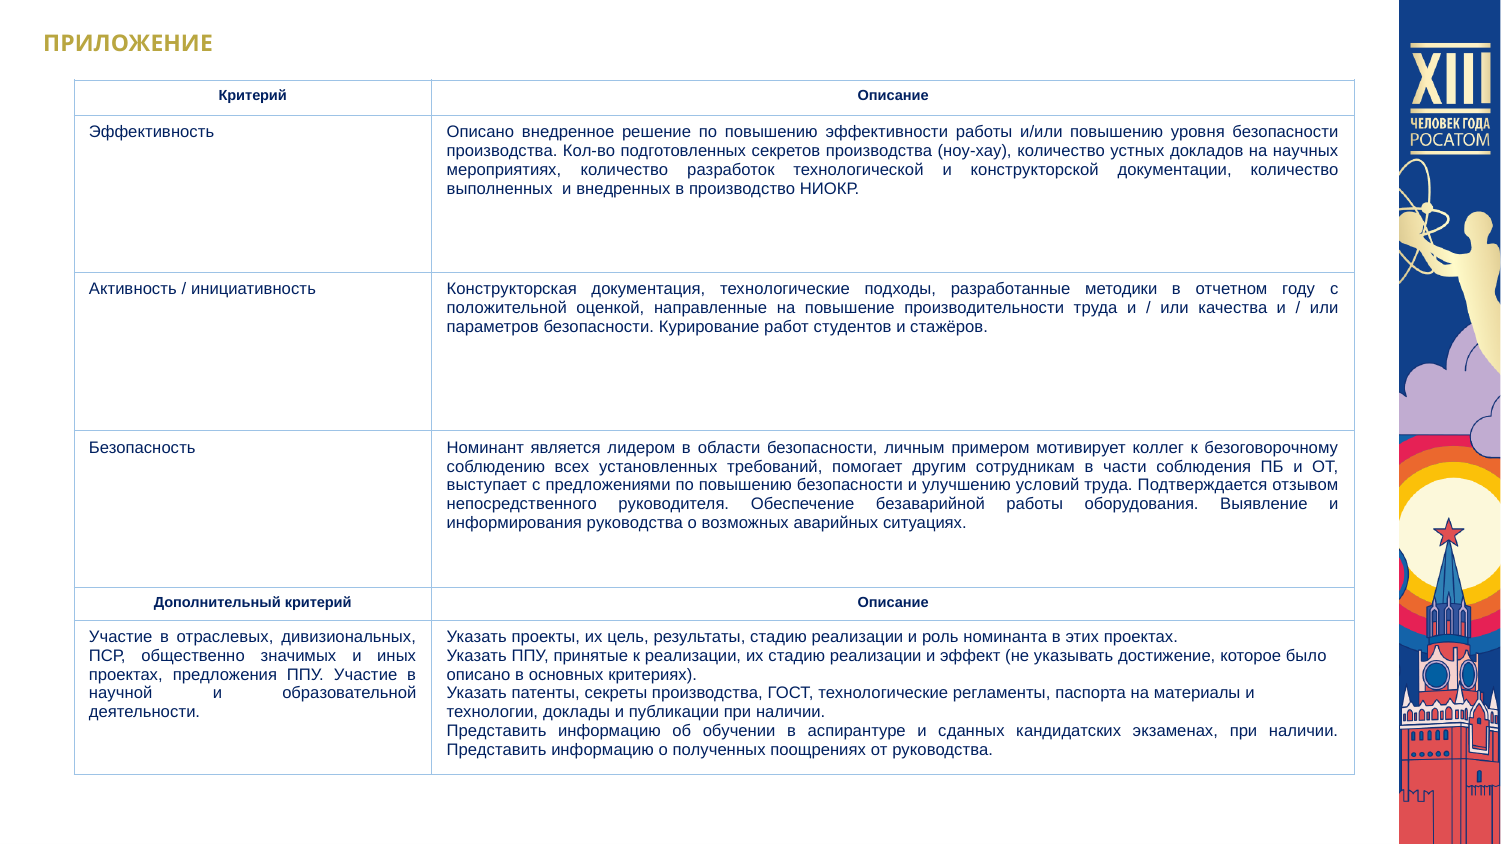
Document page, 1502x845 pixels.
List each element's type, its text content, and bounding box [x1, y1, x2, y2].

table_cell Дополнительный критерий [75, 588, 431, 620]
table_header Описание [432, 81, 1354, 115]
table_cell Конструкторская документация, технологические подходы, разработанные методики в отчетном году с положительной оценкой, направленные на повышение производительности труда и / или качества и / или параметров безопасности. Курирование работ студентов и стажёров. [432, 273, 1354, 430]
table_cell Участие в отраслевых, дивизиональных, ПСР, общественно значимых и иных проектах, предложения ППУ. Участие в научной и образовательной деятельности. [75, 621, 431, 774]
picture [0, 0, 1501, 844]
table_cell Безопасность [75, 431, 431, 587]
table_cell Активность / инициативность [75, 273, 431, 430]
table_cell Описание [432, 588, 1354, 620]
table_cell Номинант является лидером в области безопасности, личным примером мотивирует коллег к безоговорочному соблюдению всех установленных требований, помогает другим сотрудникам в части соблюдения ПБ и ОТ, выступает с предложениями по повышению безопасности и улучшению условий труда. Подтверждается отзывом непосредственного руководителя. Обеспечение безаварийной работы оборудования. Выявление и информирования руководства о возможных аварийных ситуациях. [432, 431, 1354, 587]
table_header Критерий [75, 81, 431, 115]
table_cell Описано внедренное решение по повышению эффективности работы и/или повышению уровня безопасности производства. Кол-во подготовленных секретов производства (ноу-хау), количество устных докладов на научных мероприятиях, количество разработок технологической и конструкторской документации, количество выполненных и внедренных в производство НИОКР. [432, 116, 1354, 272]
text_box ПРИЛОЖЕНИЕ [28, 21, 1401, 64]
table_cell Указать проекты, их цель, результаты, стадию реализации и роль номинанта в этих проектах. Указать ППУ, принятые к реализации, их стадию реализации и эффект (не указывать достижение, которое было описано в основных критериях). Указать патенты, секреты производства, ГОСТ, технологические регламенты, паспорта на материалы и технологии, доклады и публикации при наличии. Представить информацию об обучении в аспирантуре и сданных кандидатских экзаменах, при наличии. Представить информацию о полученных поощрениях от руководства. [432, 621, 1354, 774]
table_cell Эффективность [75, 116, 431, 272]
